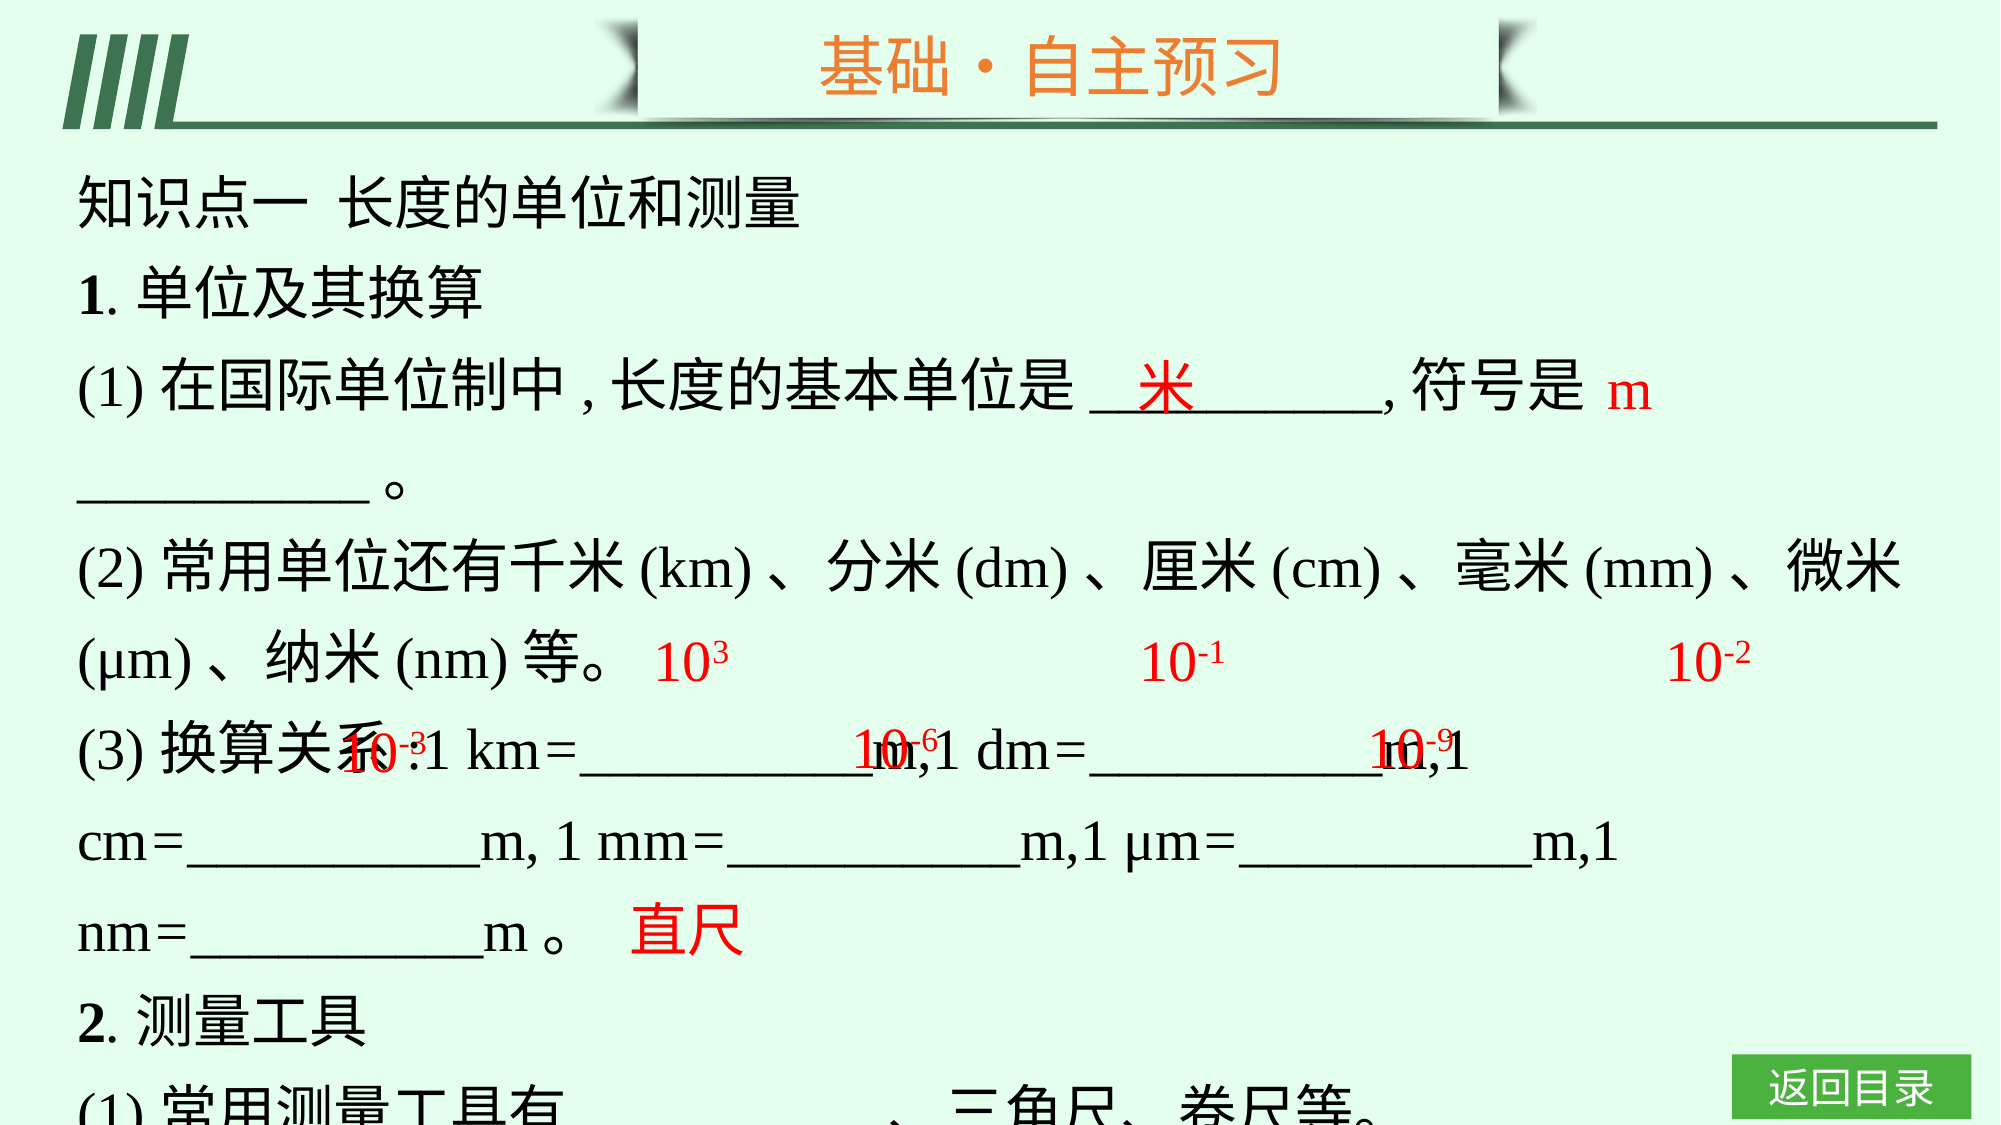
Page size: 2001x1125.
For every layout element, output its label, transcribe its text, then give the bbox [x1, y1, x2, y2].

text_box 10-6 [836, 682, 963, 788]
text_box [594, 16, 1537, 127]
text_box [62, 34, 1938, 130]
text_box 10-2 [1650, 594, 1776, 701]
text_box 米 [1122, 322, 1224, 429]
text_box 知识点一 长度的单位和测量 1.单位及其换算 (1)在国际单位制中,长度的基本单位是__________,符号是__________。 (2)常用单位还有千米(km)、分米(dm)、厘米(cm)、毫米(mm)、微米(μm)、纳米(nm)等。 (3)换算关系:1 km=__________m,1 dm=__________m,1 cm=__________m, 1 mm=__________m,1 μm=__________m,1 nm=__________m。 2.测量工具 (1)常用测量工具有__________、三角尺、卷尺等。 (2)精准测量工具有游标卡尺等。 [62, 137, 1938, 1125]
text_box 103 [639, 594, 753, 701]
text_box 10-9 [1352, 682, 1478, 788]
text_box 直尺 [614, 865, 774, 971]
text_box 10-3 [325, 685, 451, 791]
text_box 10-1 [1124, 594, 1250, 701]
text_box m [1592, 322, 1668, 429]
